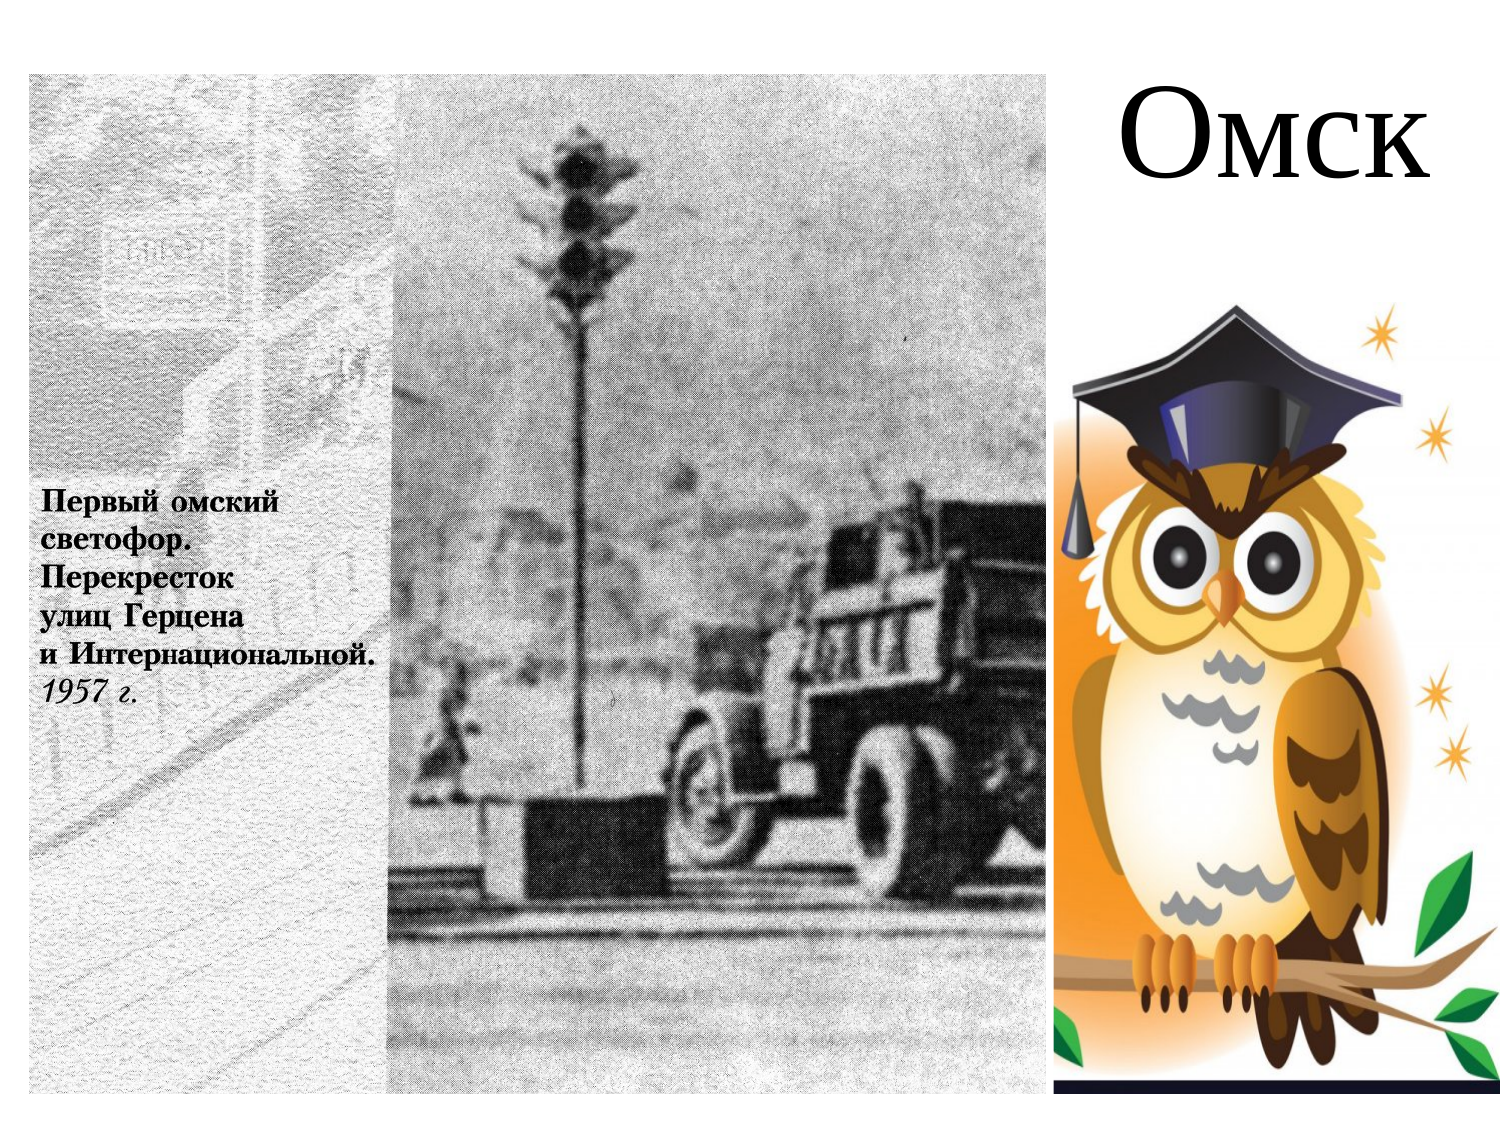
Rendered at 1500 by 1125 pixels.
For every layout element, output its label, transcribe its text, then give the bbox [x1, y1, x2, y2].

text_box Омск [998, 32, 1500, 213]
picture [1053, 302, 1500, 1095]
picture [29, 74, 1046, 1095]
